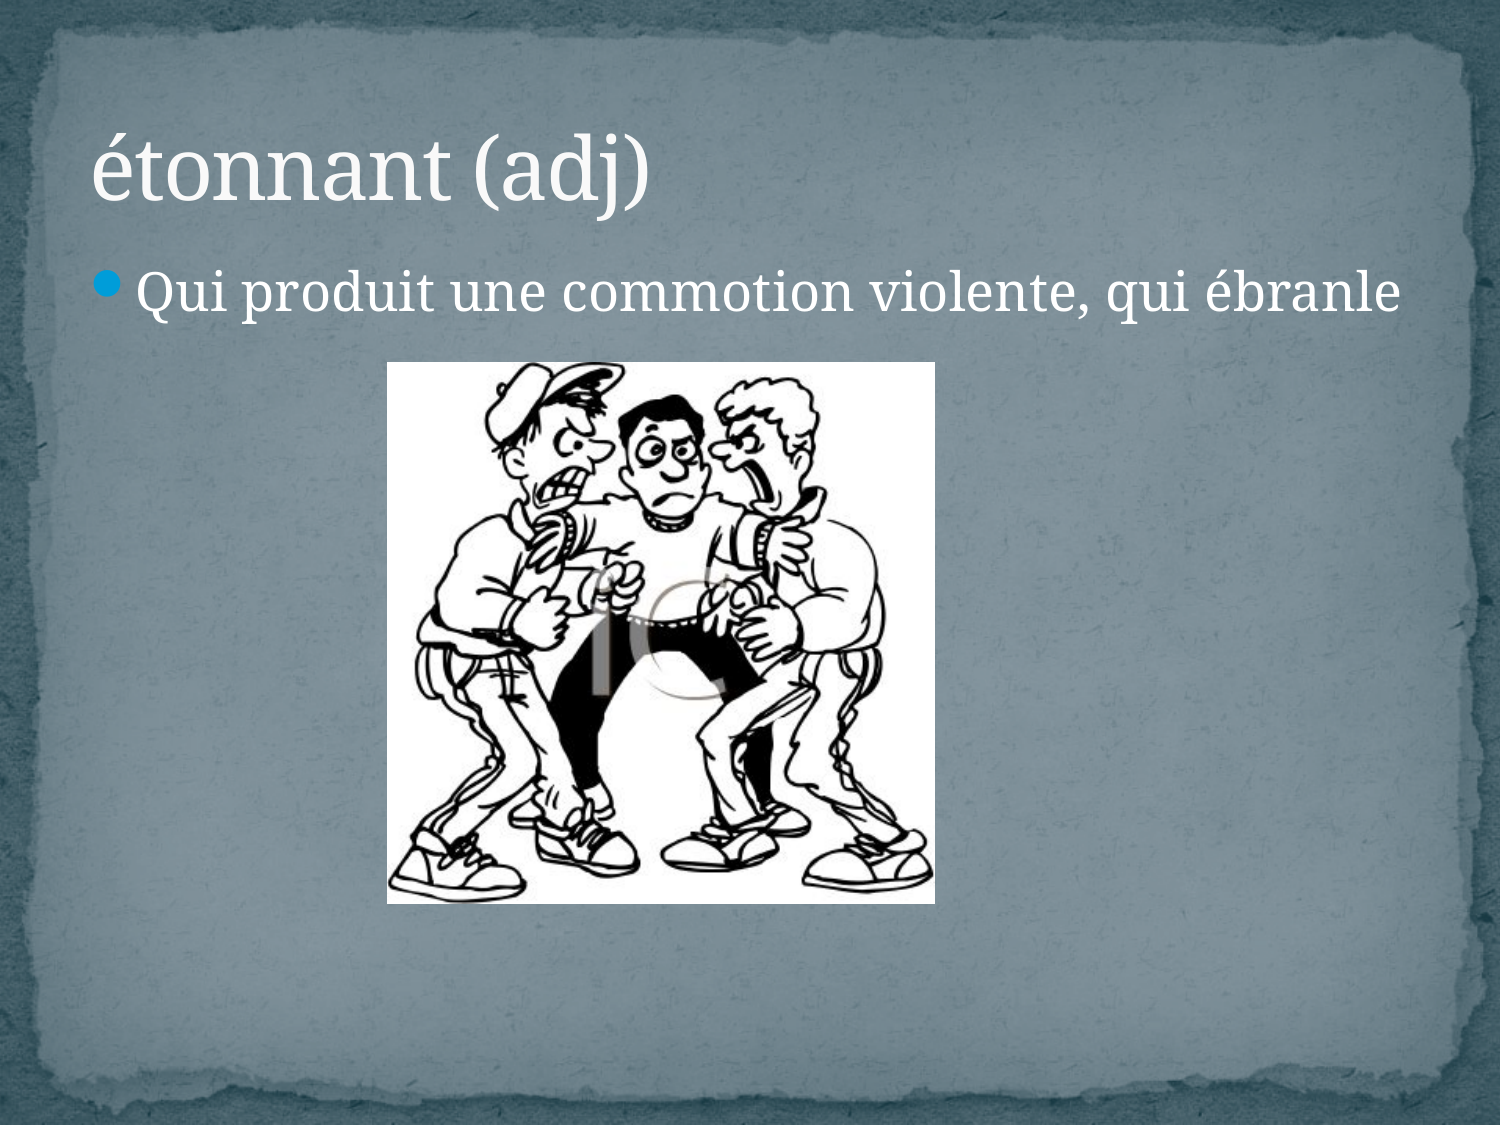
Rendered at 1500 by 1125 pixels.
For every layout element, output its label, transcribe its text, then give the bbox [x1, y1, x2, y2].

picture [387, 362, 936, 905]
title étonnant (adj) [74, 24, 1425, 225]
list Qui produit une commotion violente, qui ébranle [75, 249, 1425, 1000]
